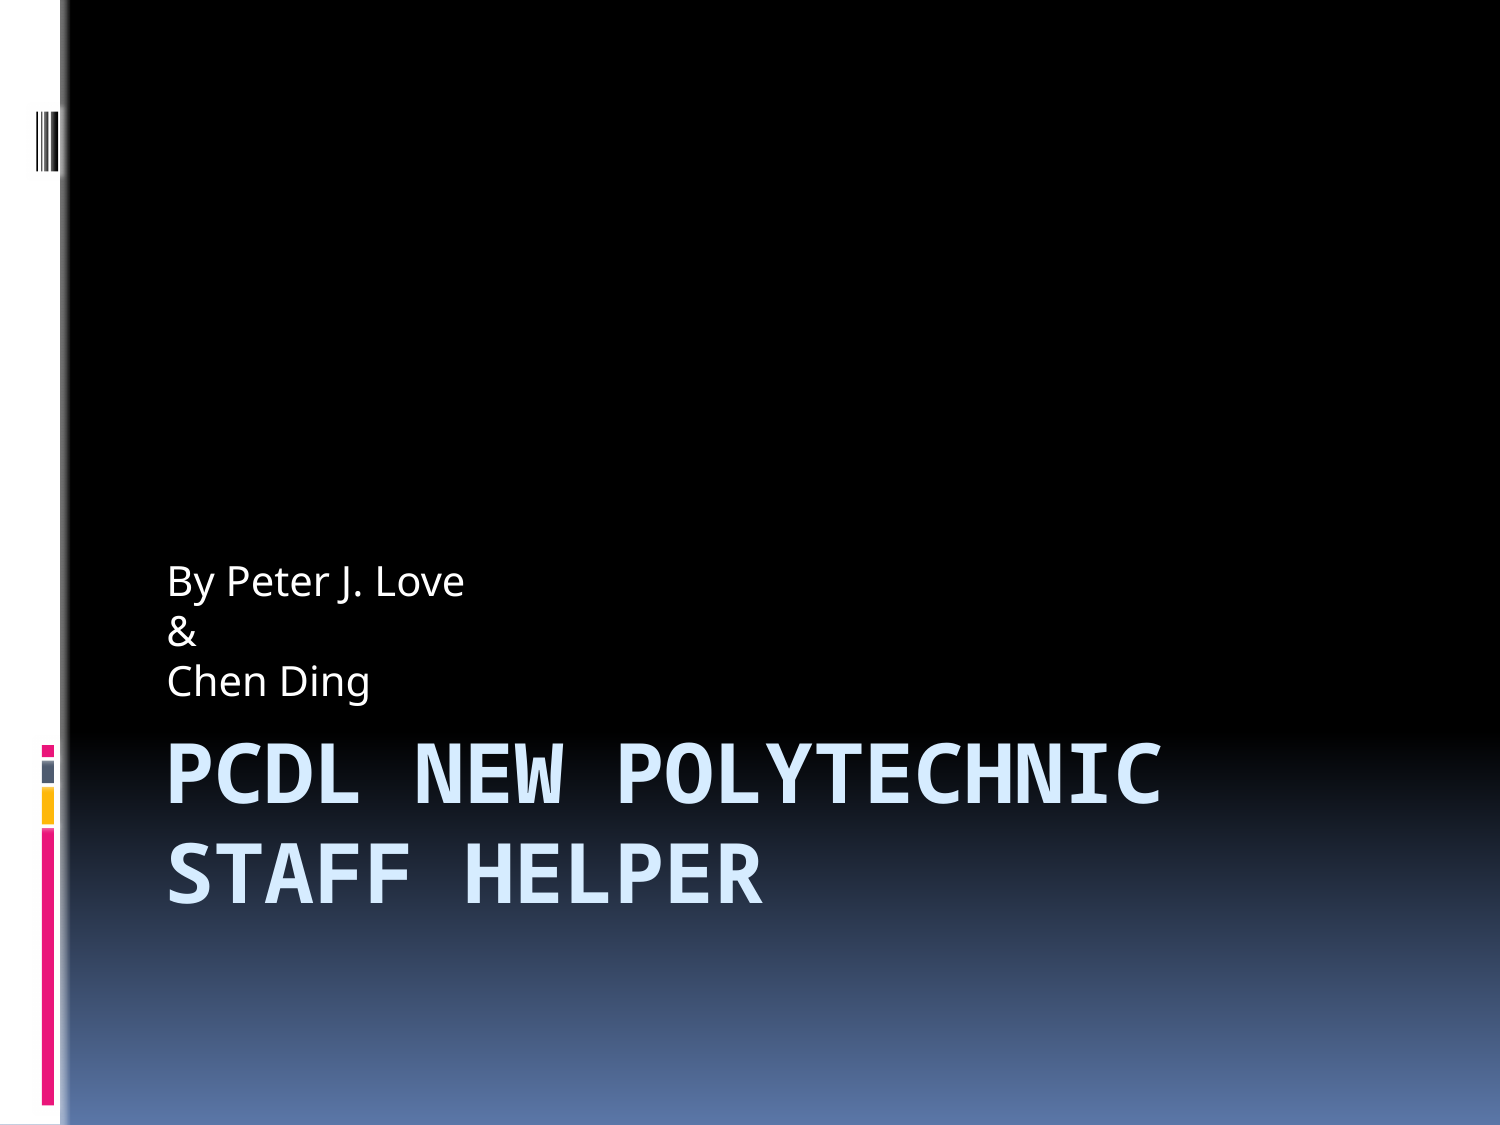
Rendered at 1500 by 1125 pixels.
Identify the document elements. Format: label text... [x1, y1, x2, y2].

subtitle By Peter J. Love & Chen Ding [150, 464, 1425, 713]
title PCDL New Polytechnic Staff Helper [150, 713, 1425, 1037]
